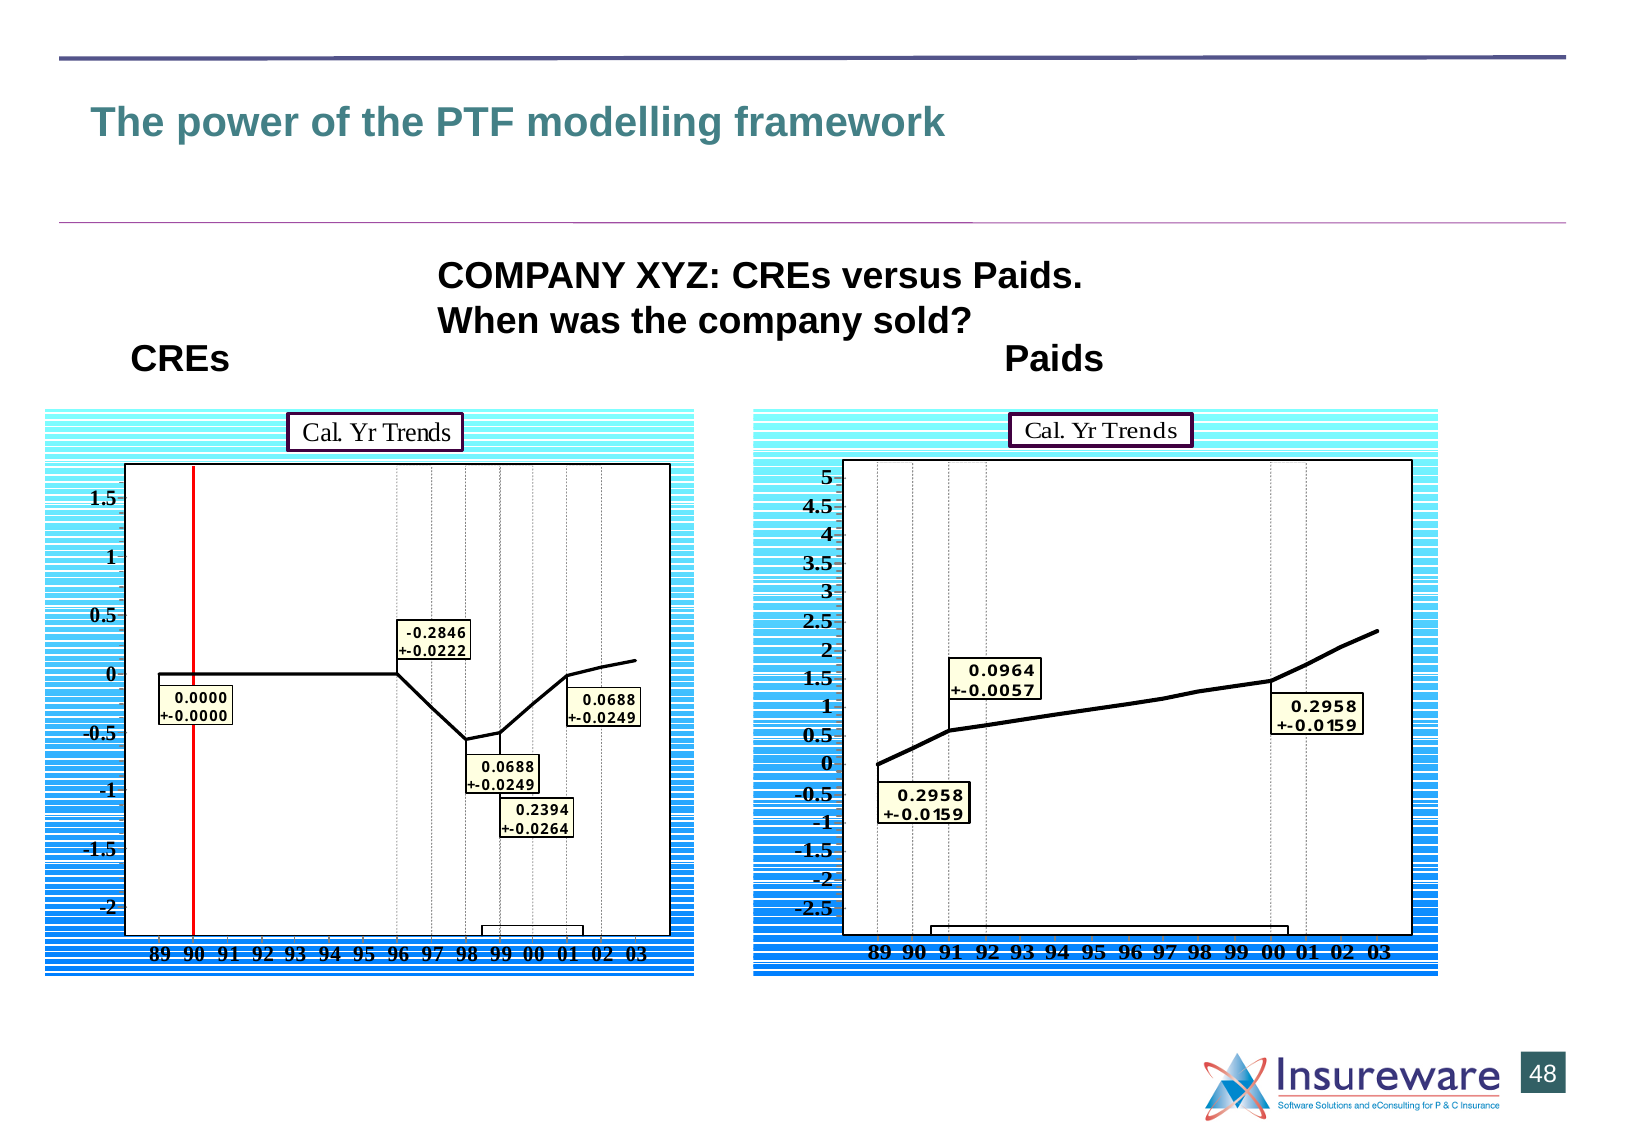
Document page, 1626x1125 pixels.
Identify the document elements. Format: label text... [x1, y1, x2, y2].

text_box COMPANY XYZ: CREs versus Paids. When was the company sold? [422, 243, 1231, 394]
text_box Paids [989, 326, 1569, 386]
slide_number 47 [1520, 1051, 1566, 1093]
picture [753, 408, 1439, 977]
title The power of the PTF modelling framework [90, 79, 1568, 204]
picture [1202, 1052, 1500, 1122]
text_box CREs [115, 326, 399, 386]
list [44, 408, 695, 977]
